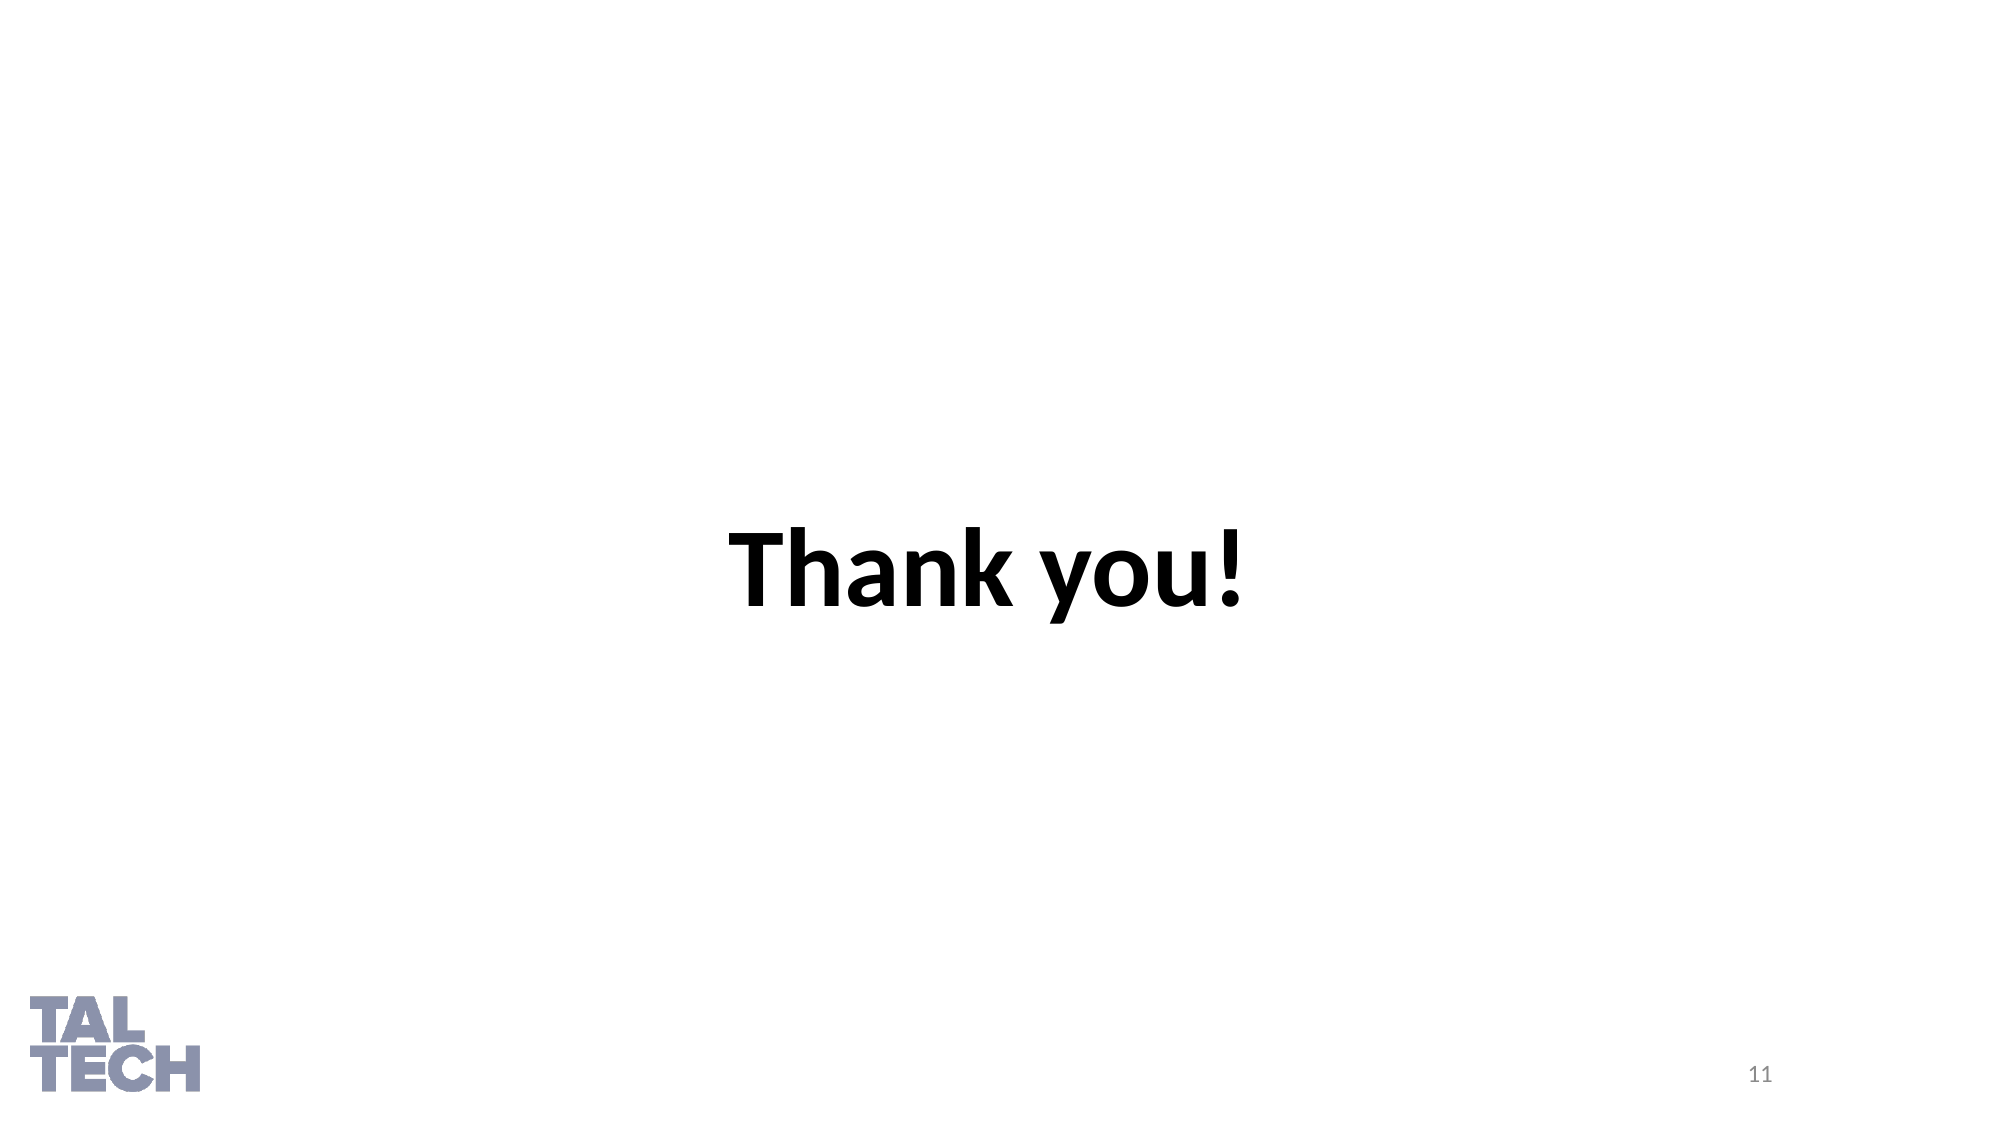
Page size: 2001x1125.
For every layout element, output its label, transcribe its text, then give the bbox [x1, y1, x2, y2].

slide_number 11 [1338, 1042, 1789, 1103]
text_box Thank you! [713, 486, 1286, 637]
picture [25, 990, 204, 1097]
